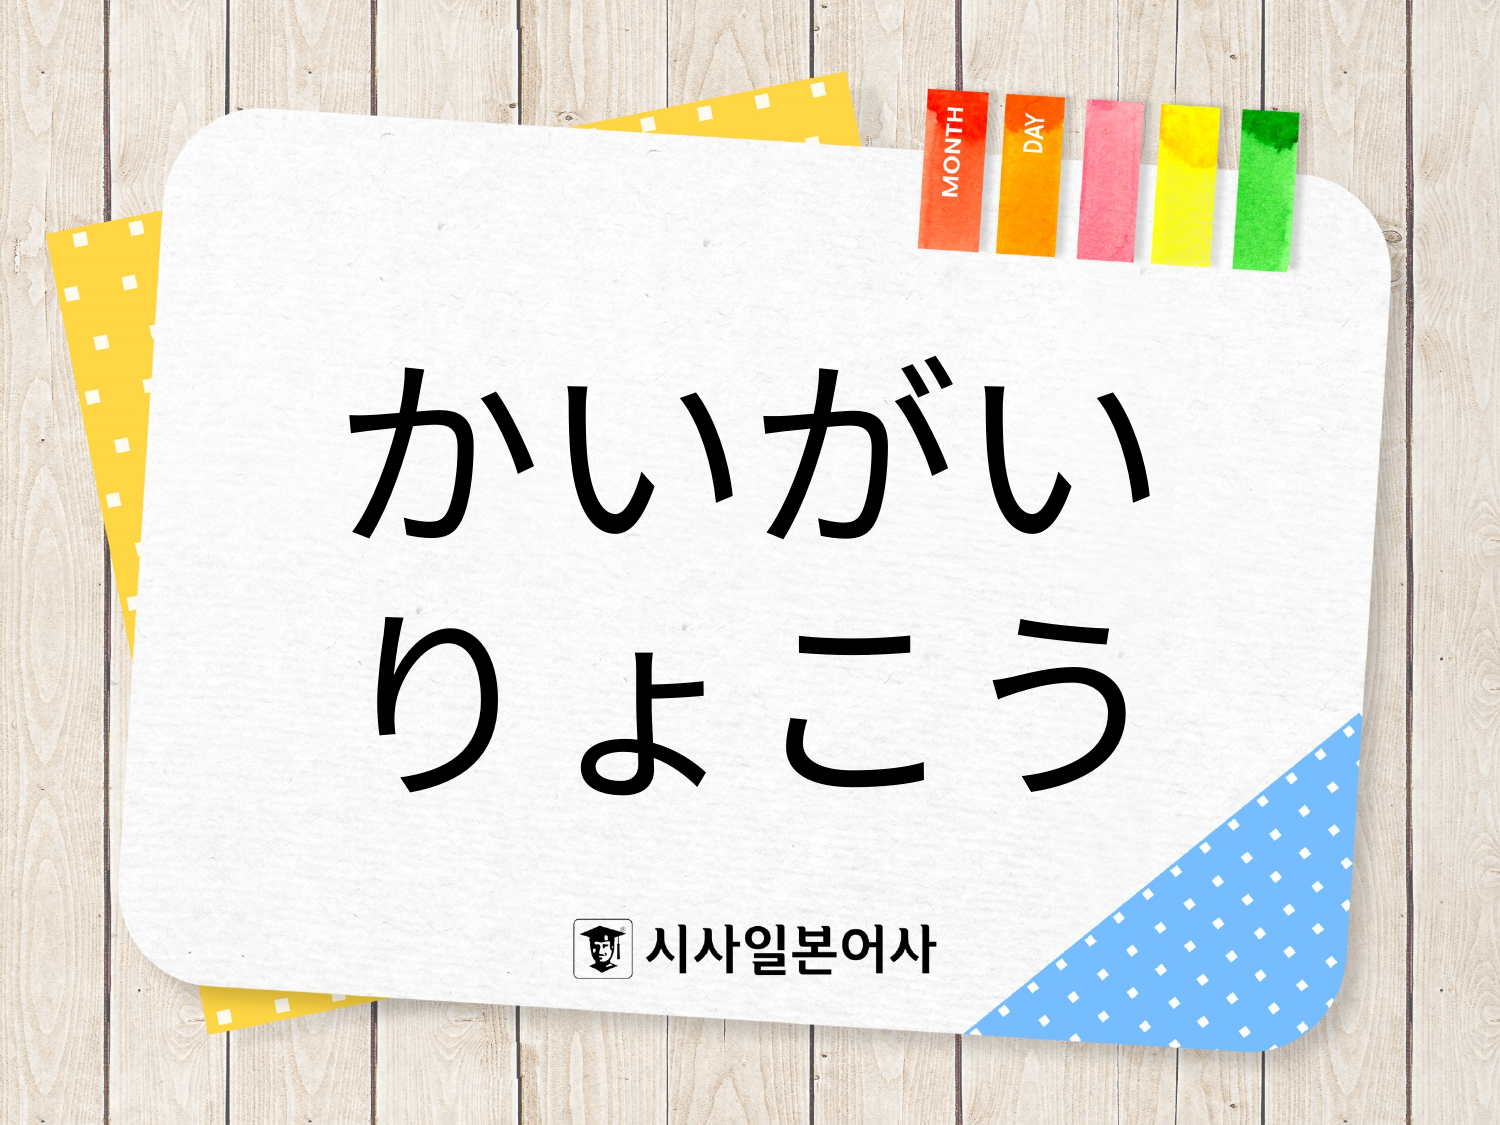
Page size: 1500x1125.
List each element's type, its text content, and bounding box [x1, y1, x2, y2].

picture [0, 0, 1500, 1125]
title かいがい りょこう [75, 338, 1425, 811]
